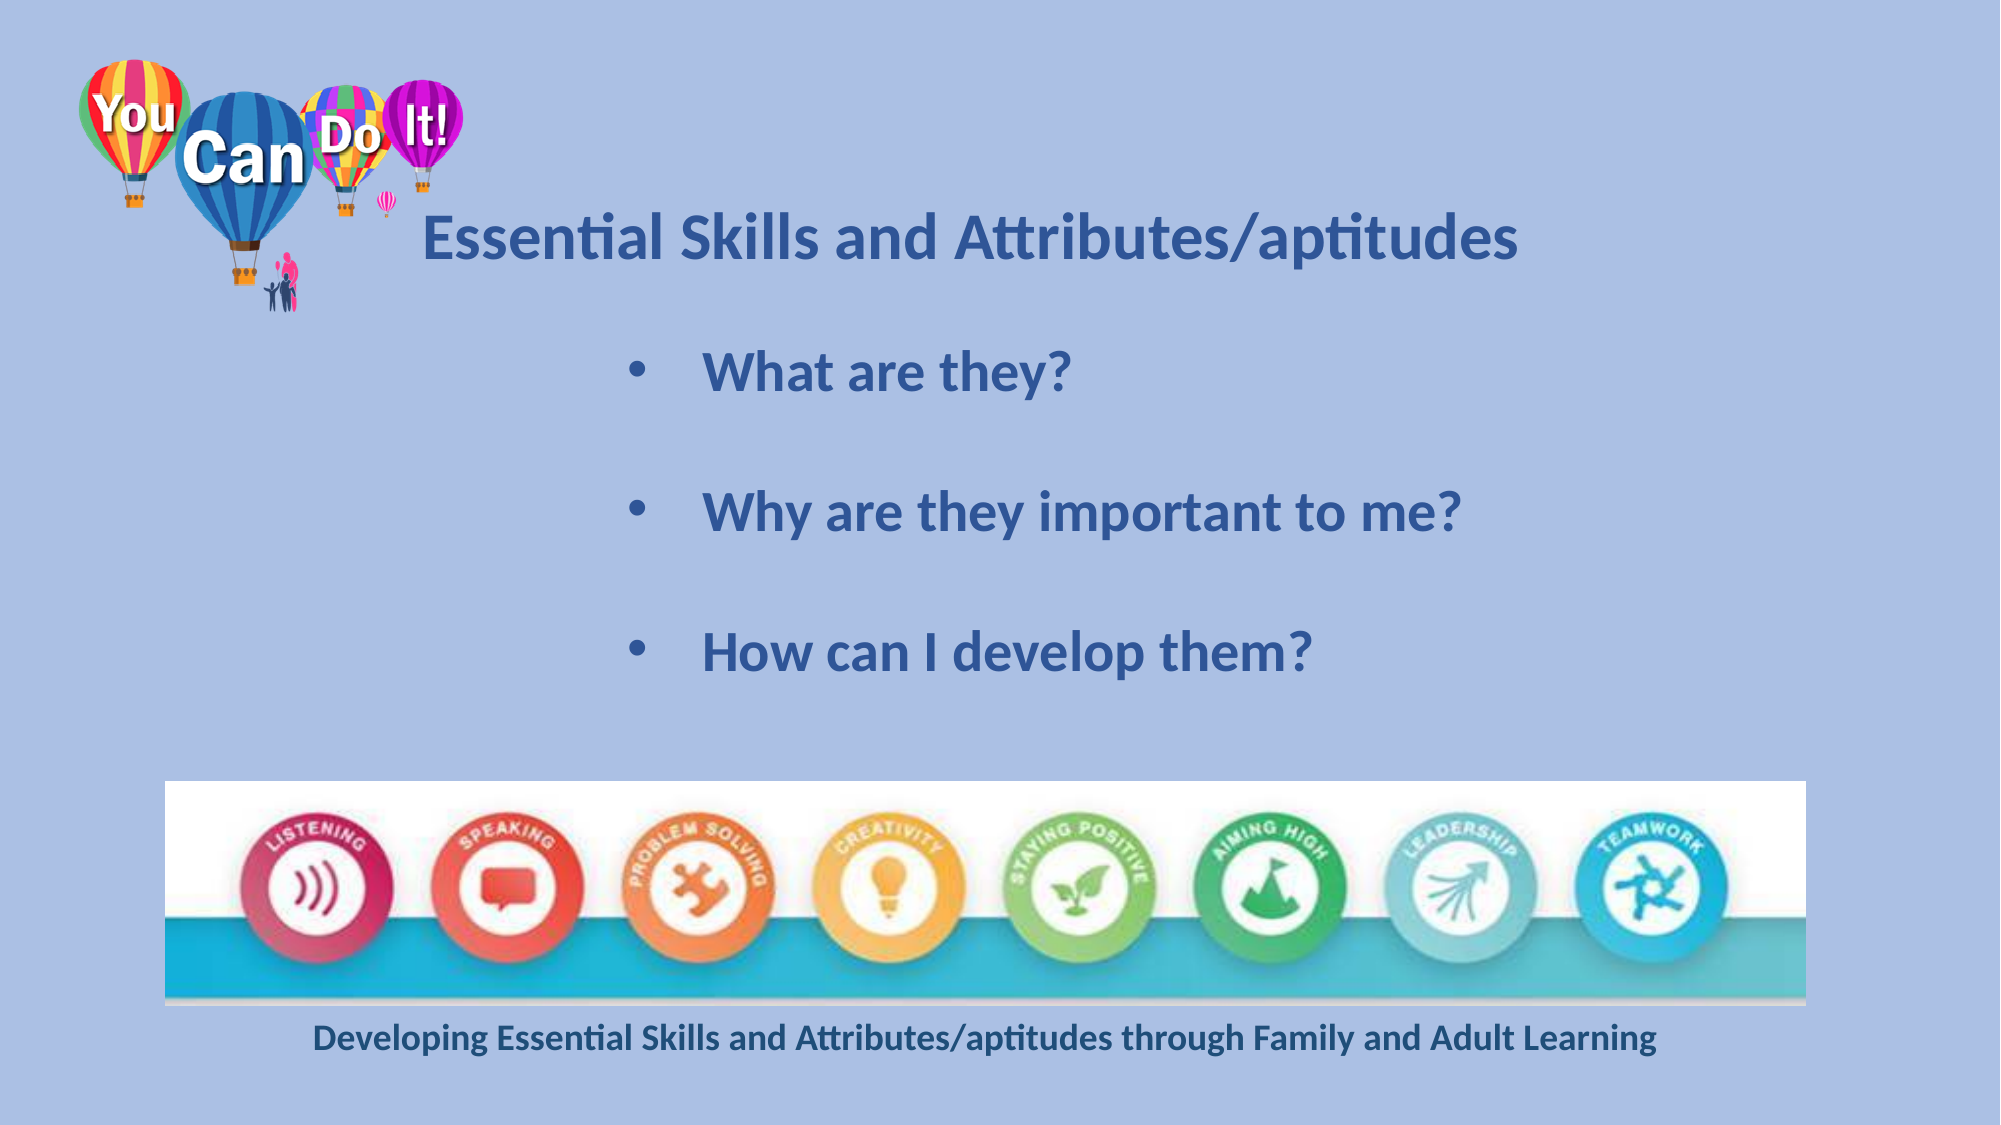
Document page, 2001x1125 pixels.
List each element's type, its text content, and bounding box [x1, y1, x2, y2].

picture [61, 54, 479, 346]
text_box Developing Essential Skills and Attributes/aptitudes through Family and Adult Learning [165, 1006, 1806, 1066]
picture [165, 781, 1806, 1006]
text_box Essential Skills and Attributes/aptitudes What are they? Why are they important to me? How can I develop them? [87, 125, 1857, 1125]
